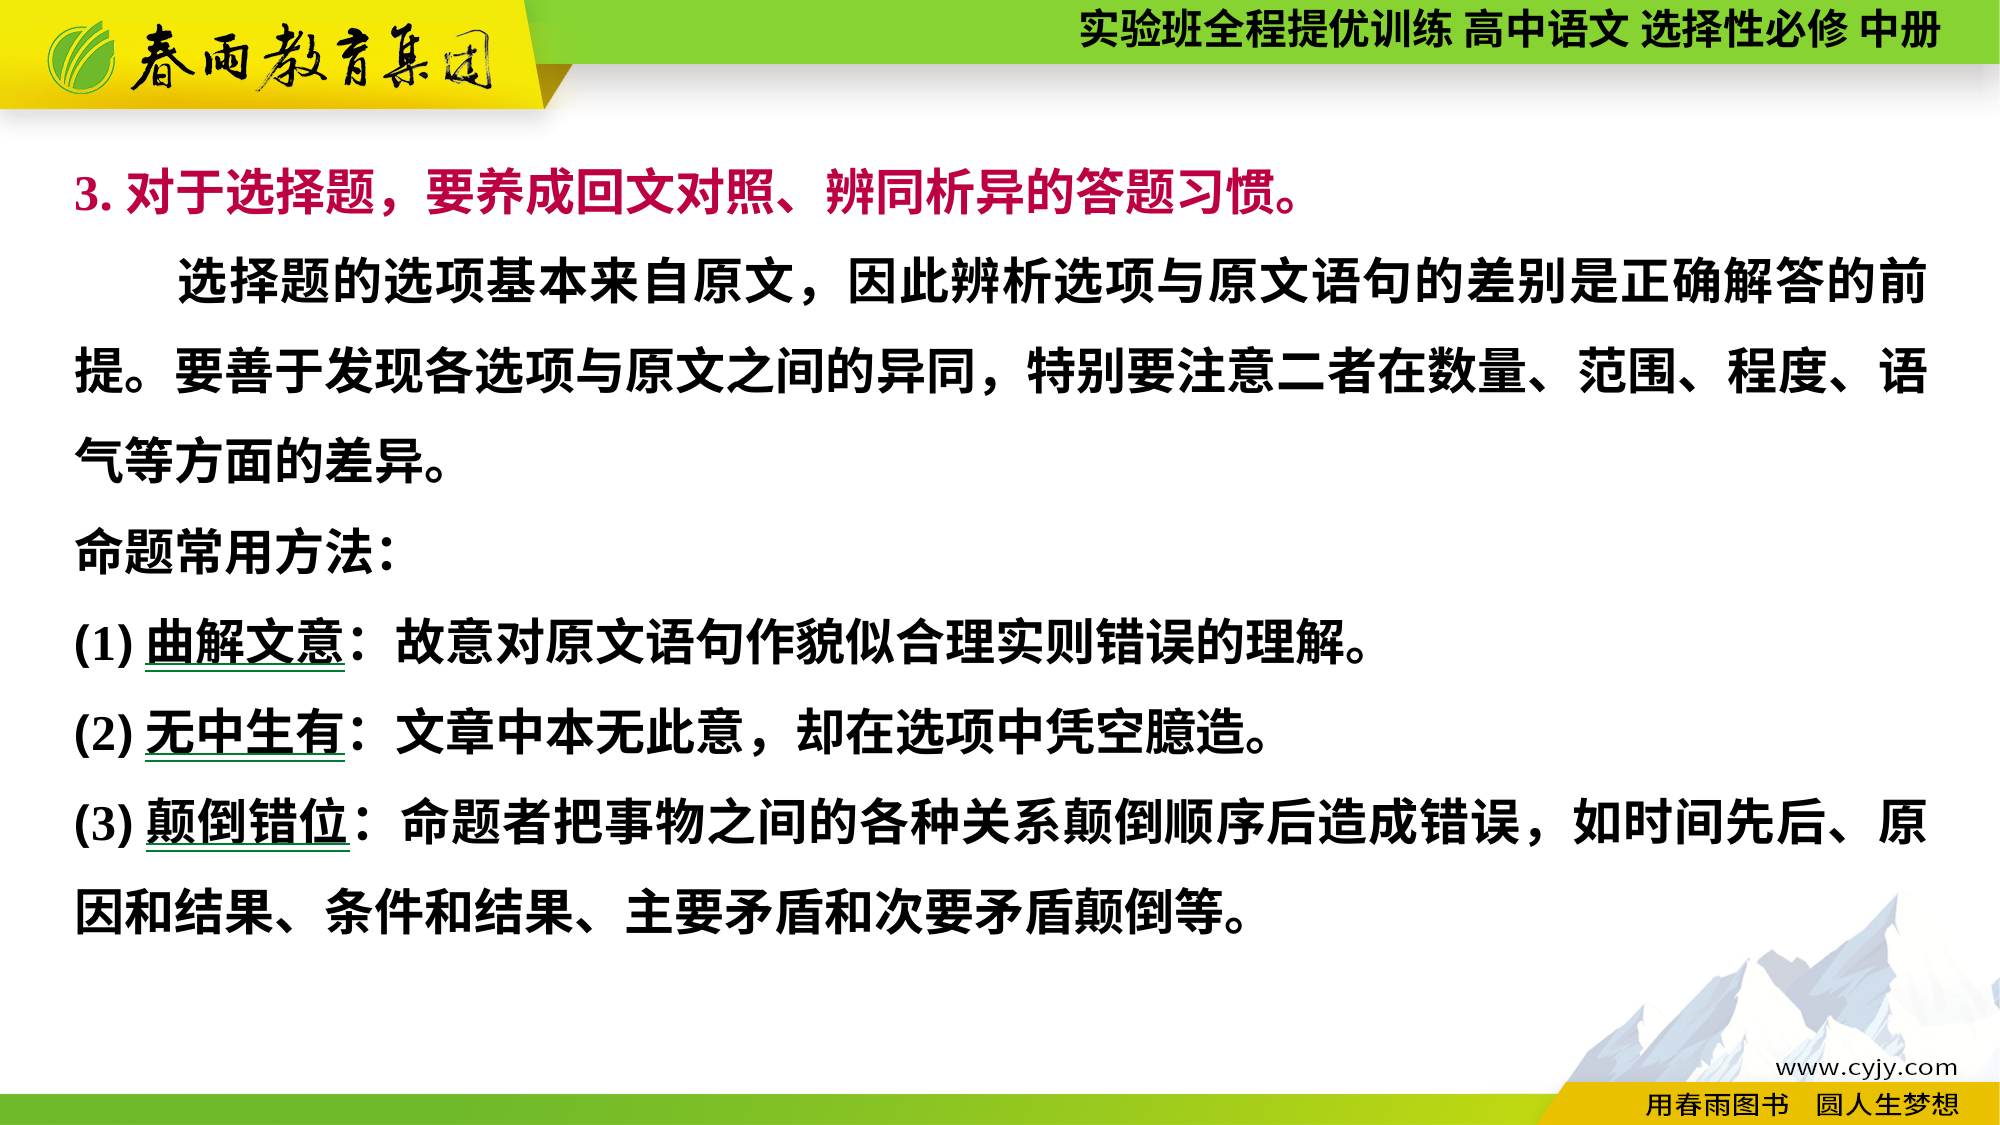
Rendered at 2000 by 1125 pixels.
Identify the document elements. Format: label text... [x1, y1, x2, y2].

picture [0, 0, 2000, 1125]
list 3.对于选择题，要养成回文对照、辨同析异的答题习惯。 选择题的选项基本来自原文，因此辨析选项与原文语句的差别是正确解答的前提。要善于发现各选项与原文之间的异同，特别要注意二者在数量、范围、程度、语气等方面的差异。 命题常用方法： (1)曲解文意：故意对原文语句作貌似合理实则错误的理解。 (2)无中生有：文章中本无此意，却在选项中凭空臆造。 (3)颠倒错位：命题者把事物之间的各种关系颠倒顺序后造成错误，如时间先后、原因和结果、条件和结果、主要矛盾和次要矛盾颠倒等。 [59, 122, 1944, 944]
